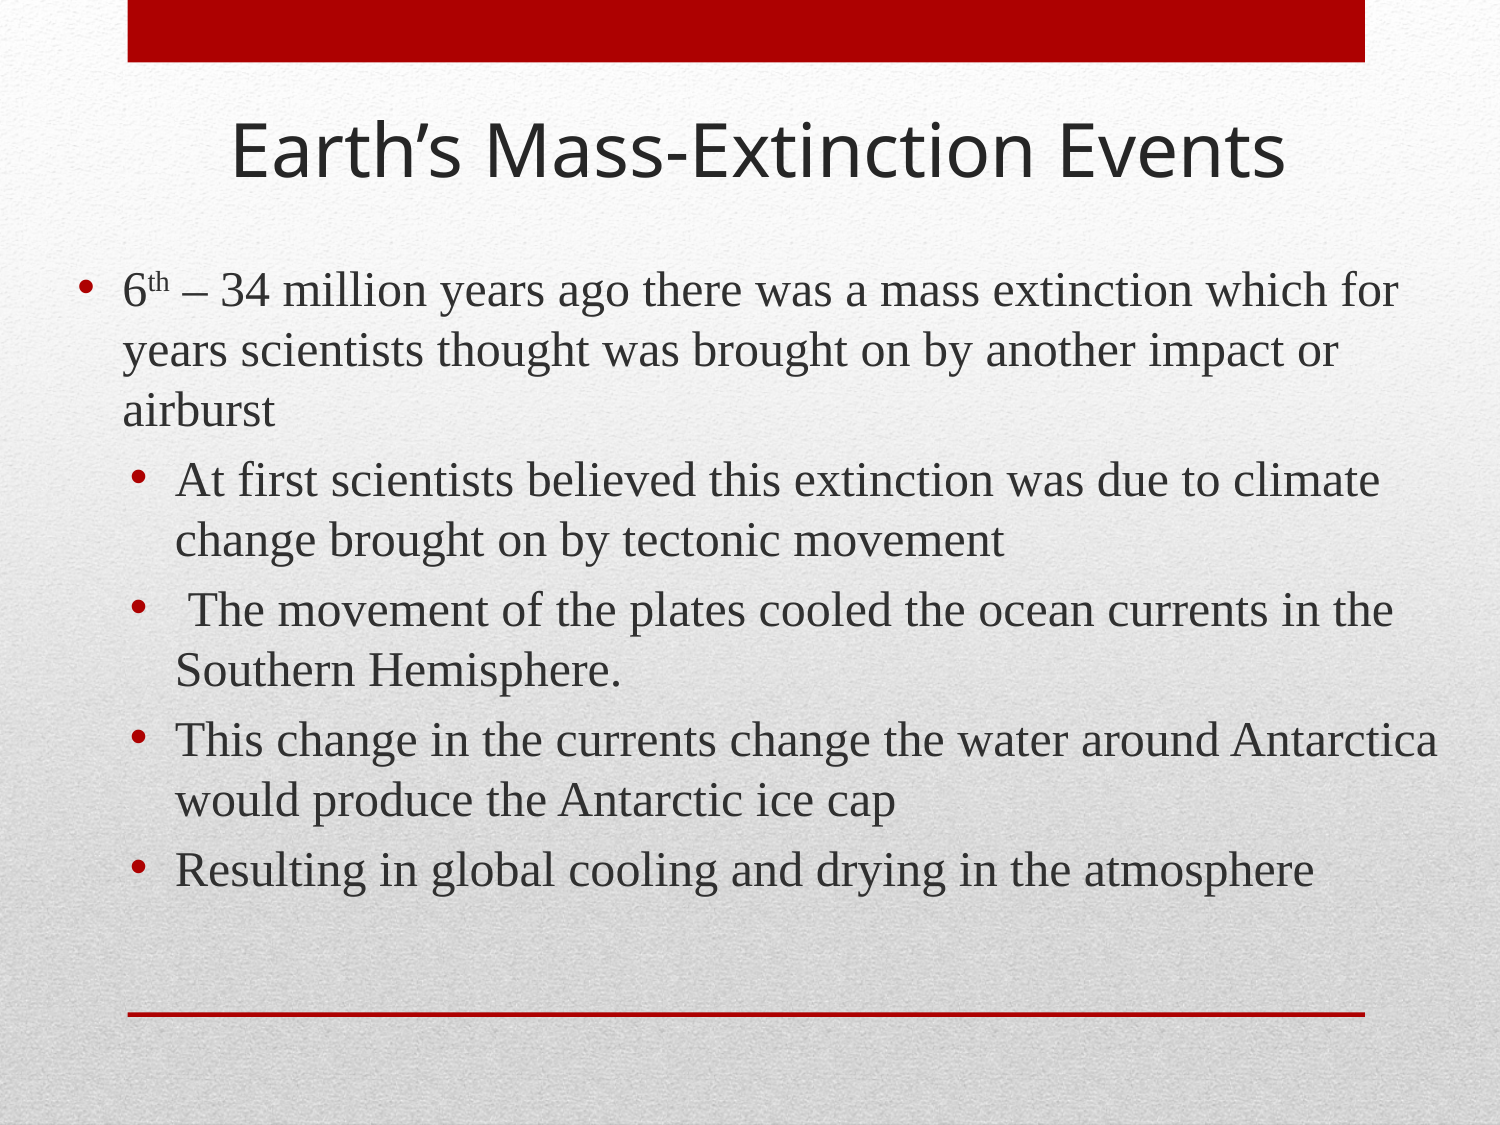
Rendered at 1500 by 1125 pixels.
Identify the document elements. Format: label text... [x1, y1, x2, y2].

title Earth’s Mass-Extinction Events [21, 87, 1497, 200]
list 6th – 34 million years ago there was a mass extinction which for years scientists thought was brought on by another impact or airburst At first scientists believed this extinction was due to climate change brought on by tectonic movement The movement of the plates cooled the ocean currents in the Southern Hemisphere. This change in the currents change the water around Antarctica would produce the Antarctic ice cap Resulting in global cooling and drying in the atmosphere [62, 237, 1463, 1000]
